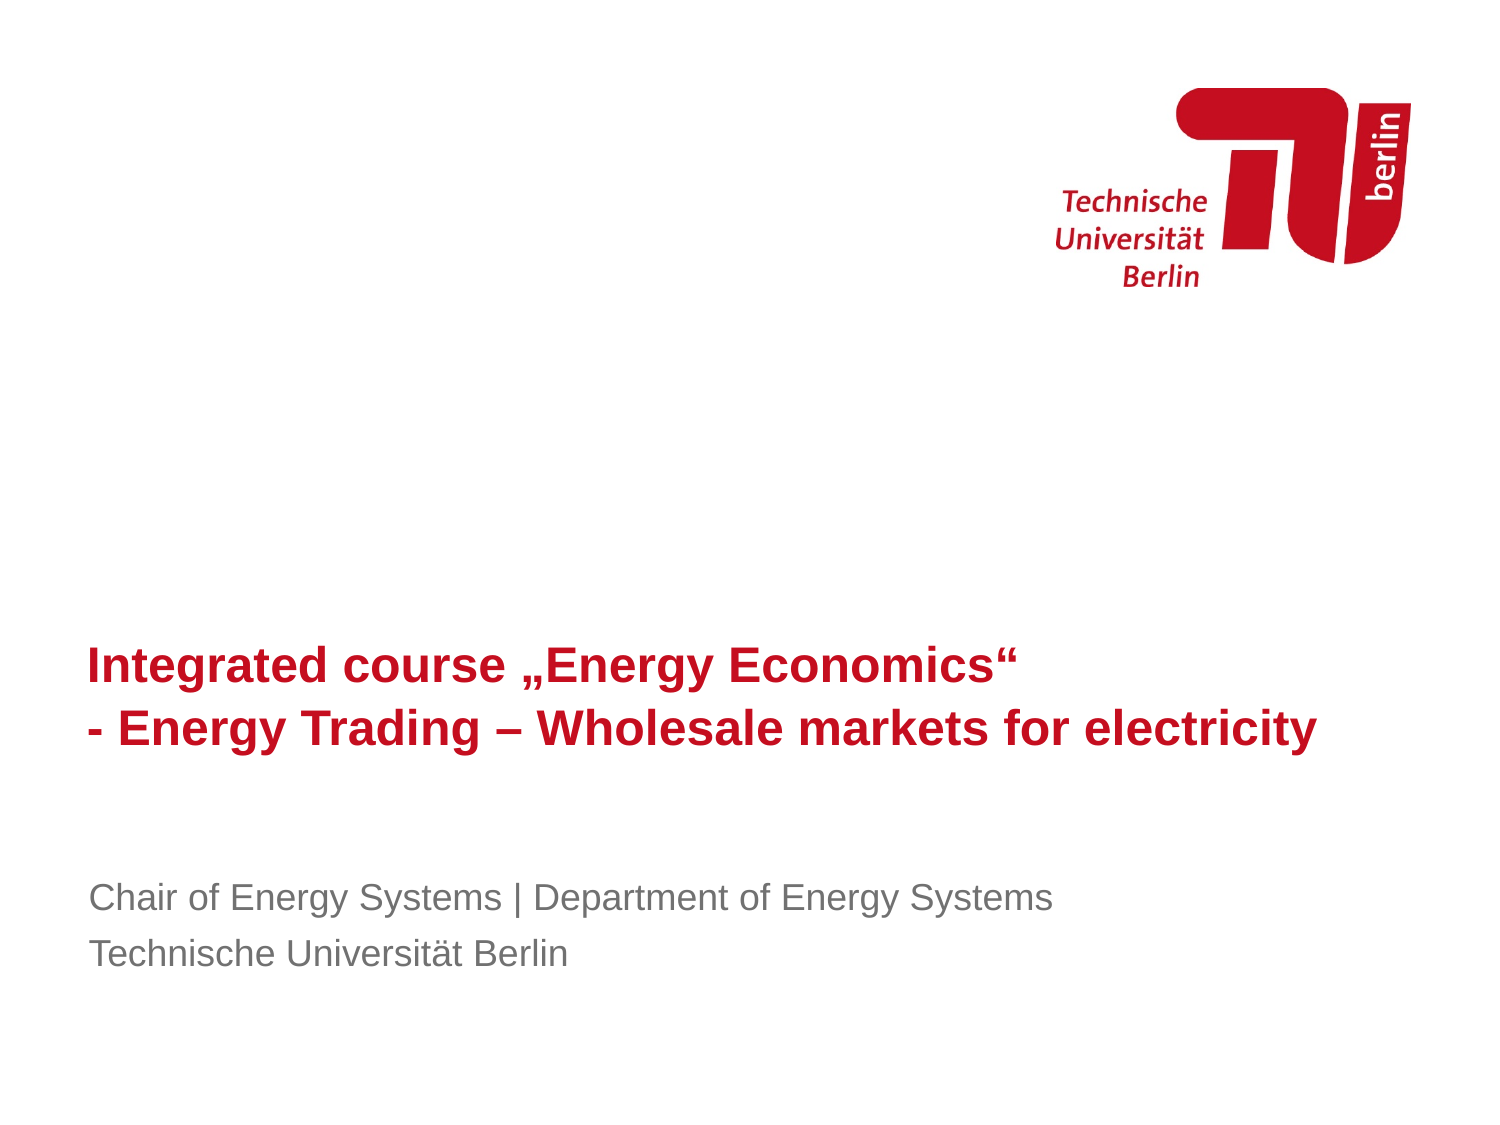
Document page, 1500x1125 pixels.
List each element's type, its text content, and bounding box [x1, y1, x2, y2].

title Integrated course „Energy Economics“ - Energy Trading – Wholesale markets for electricity [86, 633, 1410, 756]
picture [1056, 88, 1411, 287]
subtitle Chair of Energy Systems | Department of Energy Systems Technische Universität Berlin [88, 817, 1411, 975]
